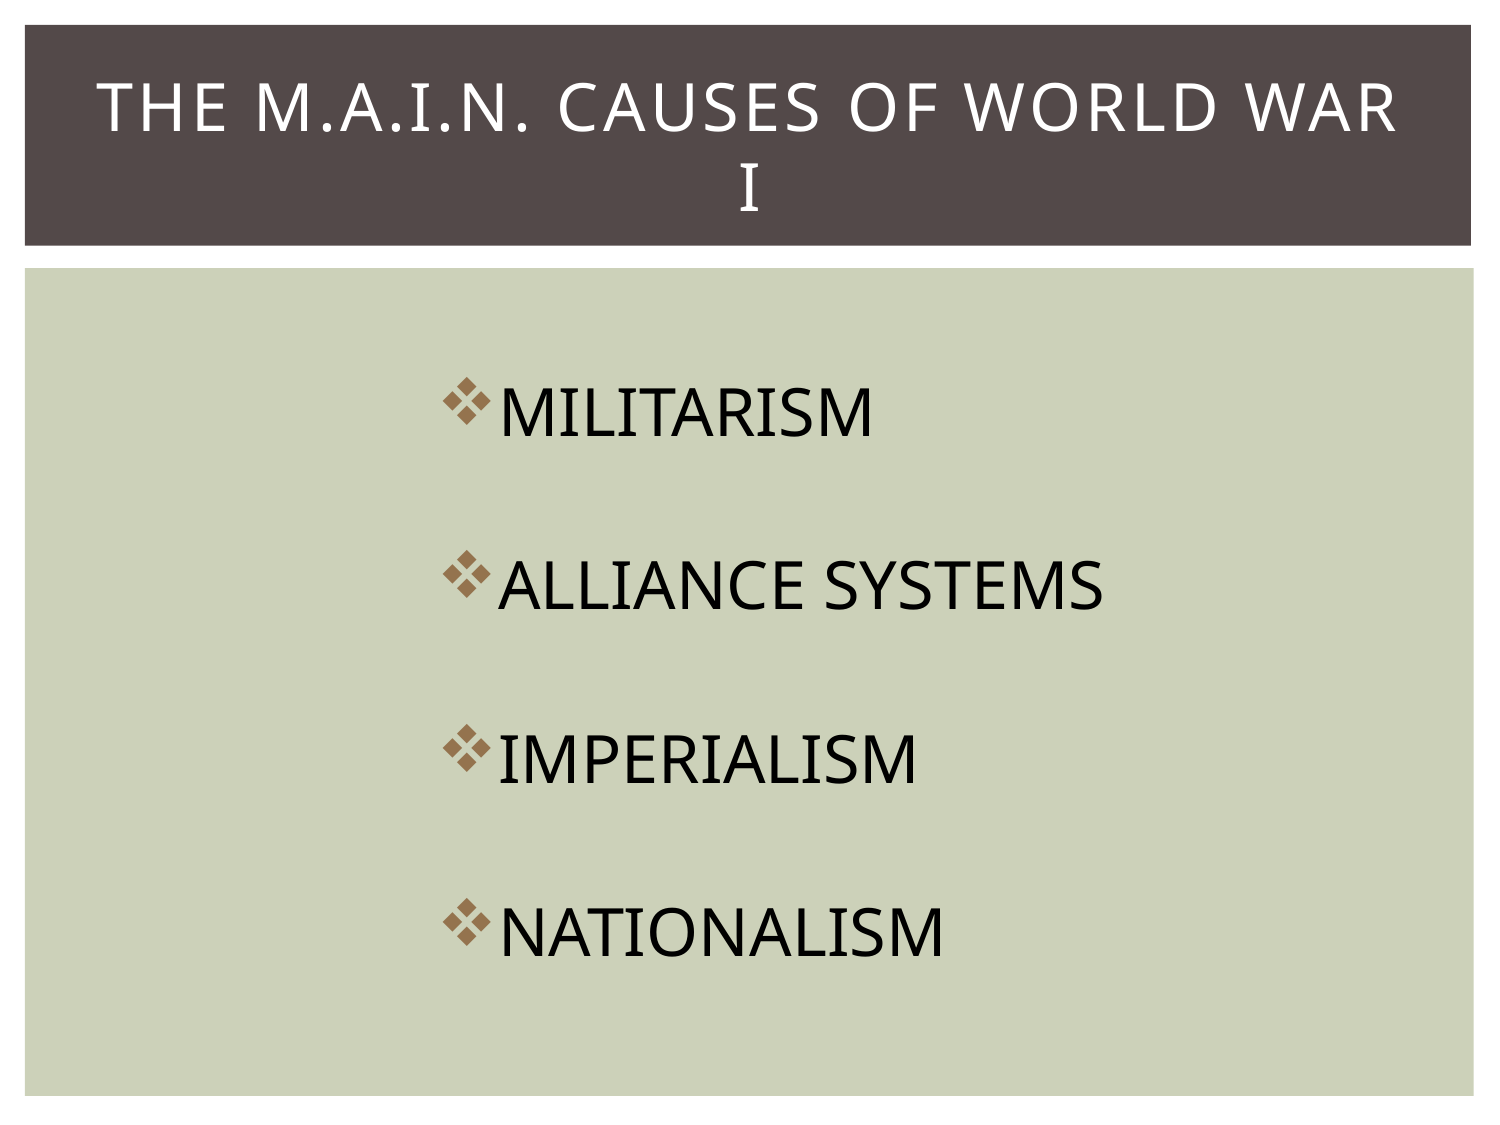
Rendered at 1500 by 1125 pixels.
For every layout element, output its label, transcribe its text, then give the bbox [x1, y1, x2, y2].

title The m.A.I.N. Causes of World War I [62, 58, 1438, 232]
list MILITARISM ALLIANCE SYSTEMS IMPERIALISM NATIONALISM [62, 281, 1442, 1005]
